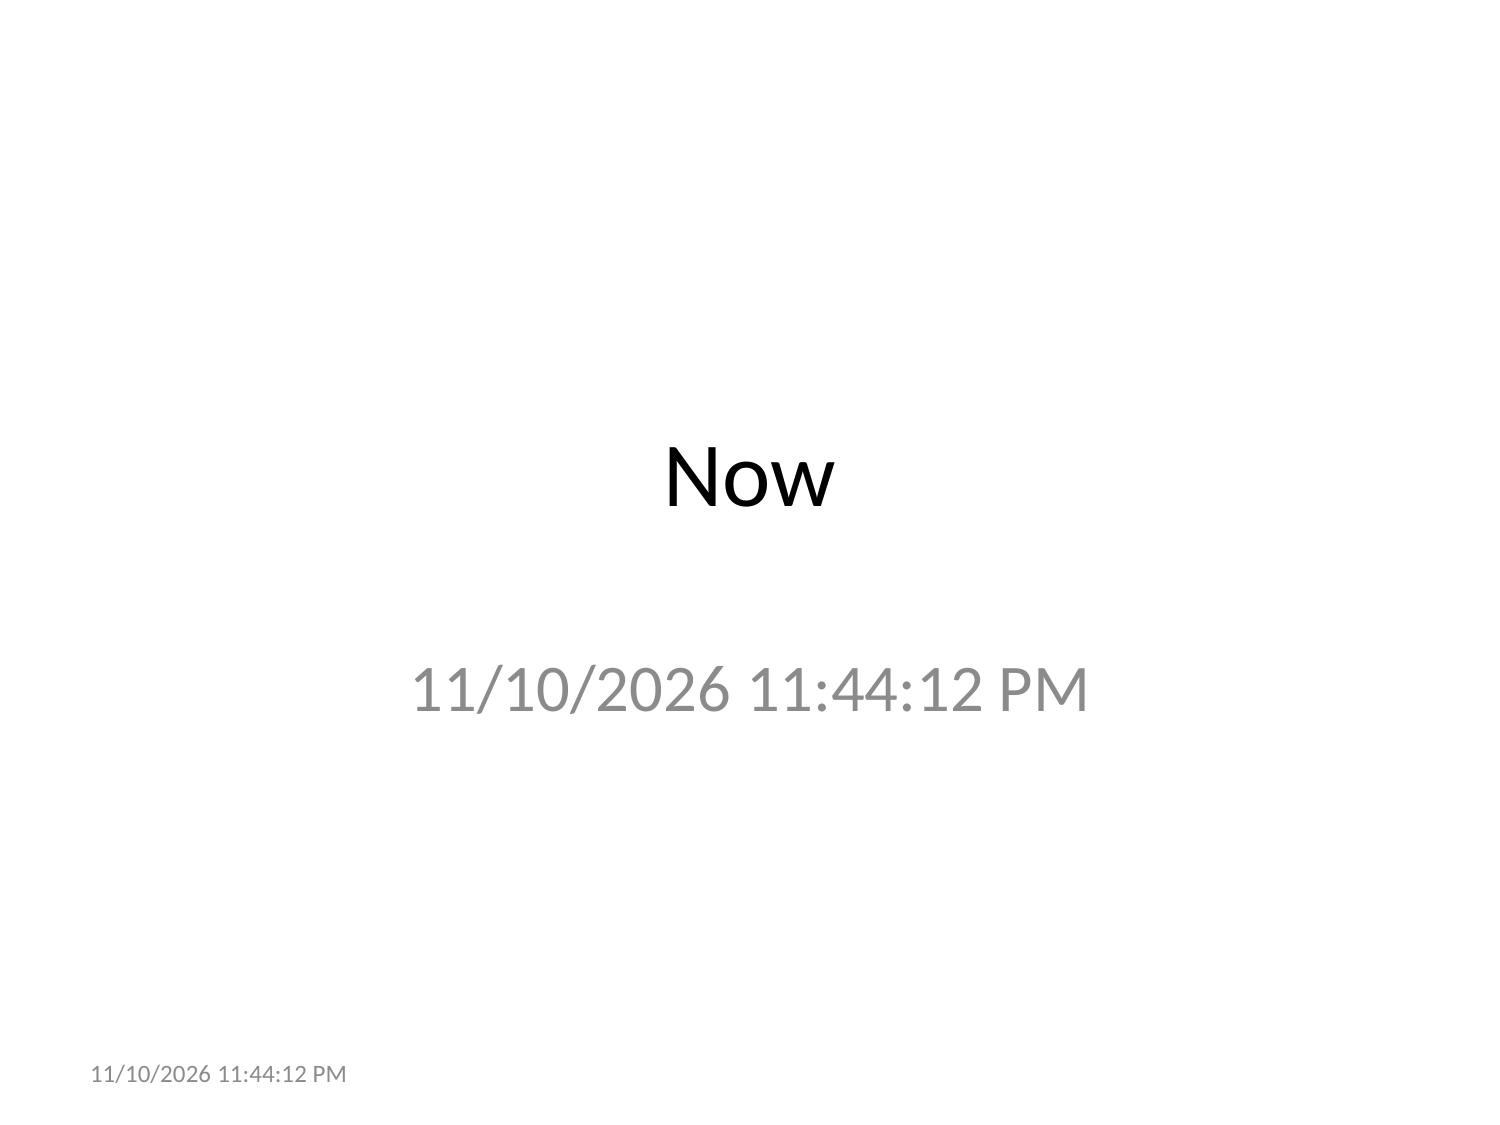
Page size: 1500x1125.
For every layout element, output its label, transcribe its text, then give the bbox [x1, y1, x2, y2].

title Now [112, 349, 1388, 591]
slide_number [75, 1042, 425, 1103]
subtitle 2011-12-19 10:20:04 AM [225, 637, 1275, 925]
